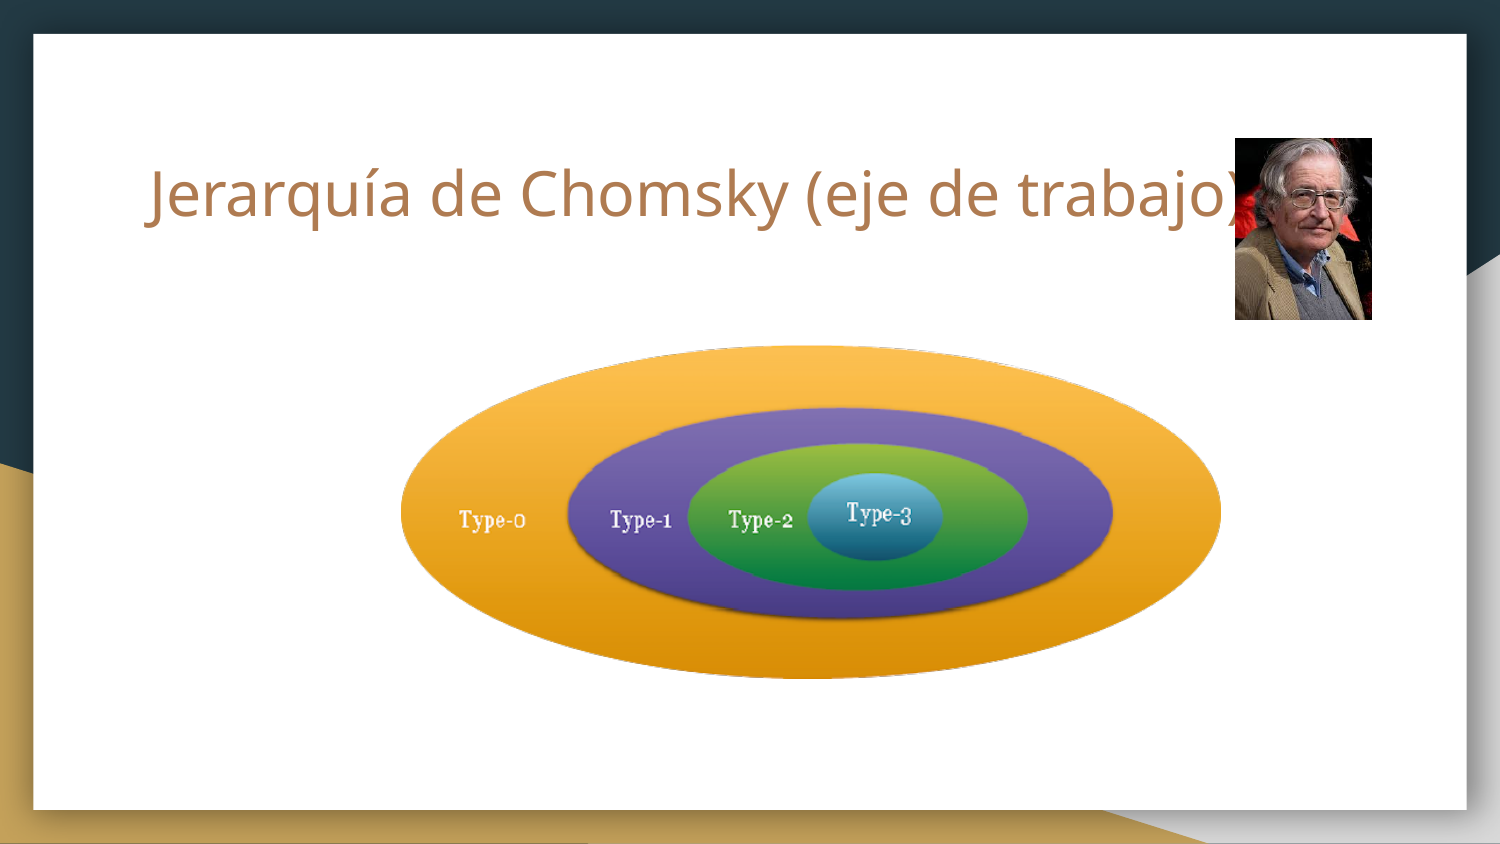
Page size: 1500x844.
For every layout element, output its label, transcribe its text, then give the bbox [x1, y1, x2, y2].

title Jerarquía de Chomsky (eje de trabajo) [134, 138, 1234, 296]
picture [400, 345, 1222, 679]
picture [1235, 138, 1372, 321]
